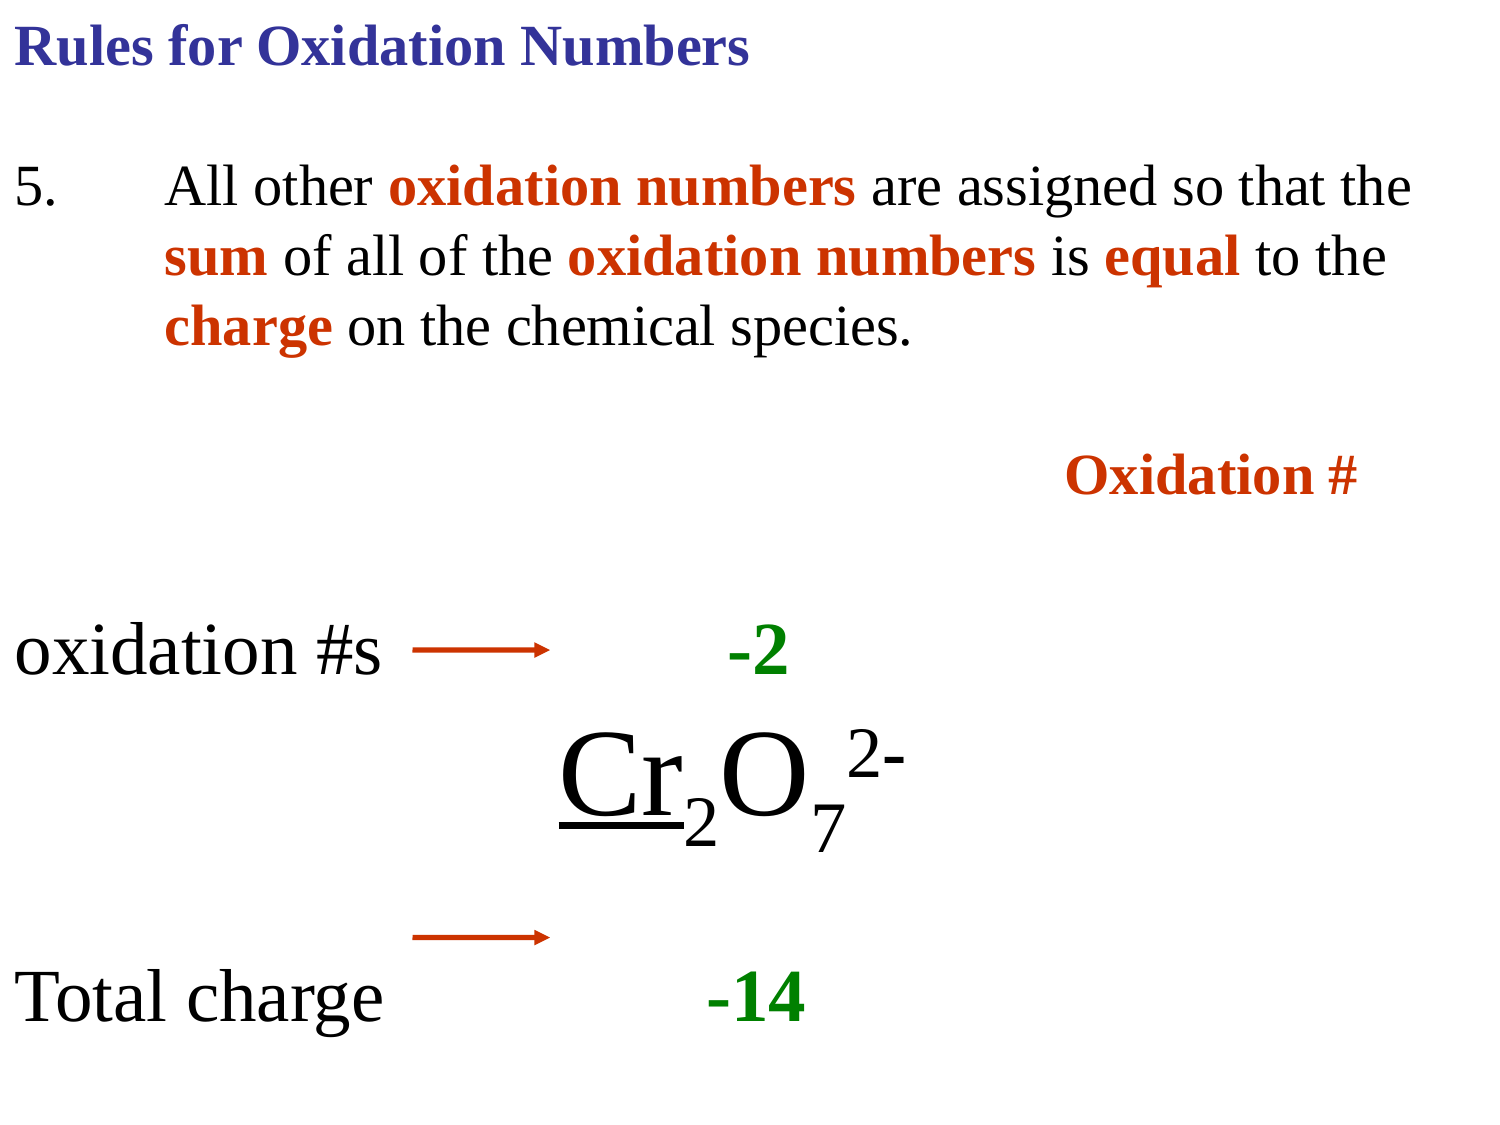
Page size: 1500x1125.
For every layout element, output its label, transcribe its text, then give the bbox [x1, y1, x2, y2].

text_box Oxidation # oxidation #s -2 Cr2O72- Total charge -14 [0, 412, 1500, 1111]
text_box [412, 931, 550, 944]
text_box [412, 643, 550, 657]
text_box Rules for Oxidation Numbers 5. All other oxidation numbers are assigned so that the sum of all of the oxidation numbers is equal to the charge on the chemical species. [0, 0, 1500, 365]
